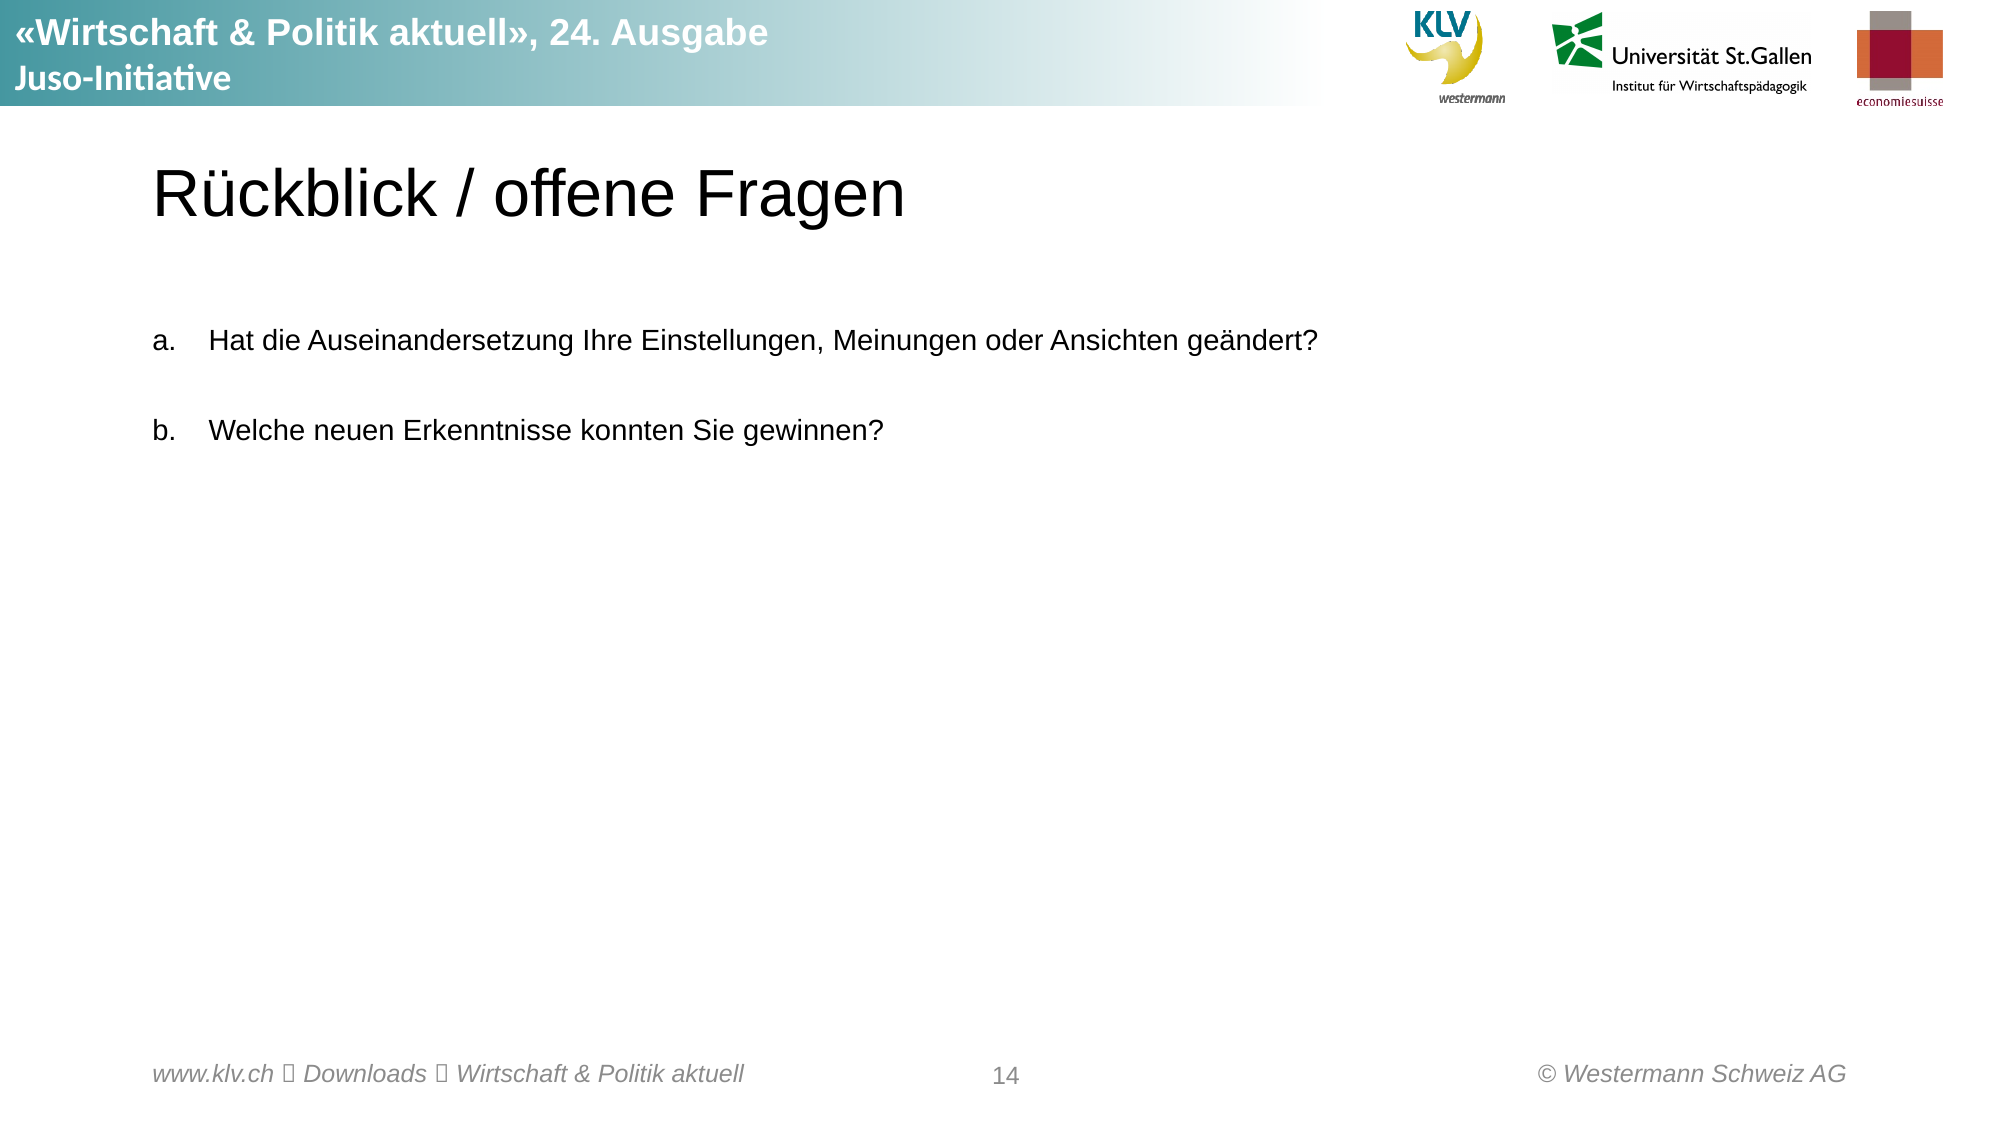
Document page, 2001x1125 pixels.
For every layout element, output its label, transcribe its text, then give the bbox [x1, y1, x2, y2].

slide_number www.klv.ch  Downloads  Wirtschaft & Politik aktuell [137, 1042, 813, 1103]
picture [1857, 11, 1943, 106]
title Rückblick / offene Fragen [137, 92, 1863, 299]
text_box © Westermann Schweiz AG [1204, 1042, 1863, 1103]
picture [1552, 12, 1811, 92]
slide_number 14 [812, 1044, 1200, 1105]
picture [1406, 11, 1505, 92]
text_box Hat die Auseinandersetzung Ihre Einstellungen, Meinungen oder Ansichten geändert? Welche neuen Erkenntnisse konnten Sie gewinnen? [137, 296, 1852, 454]
